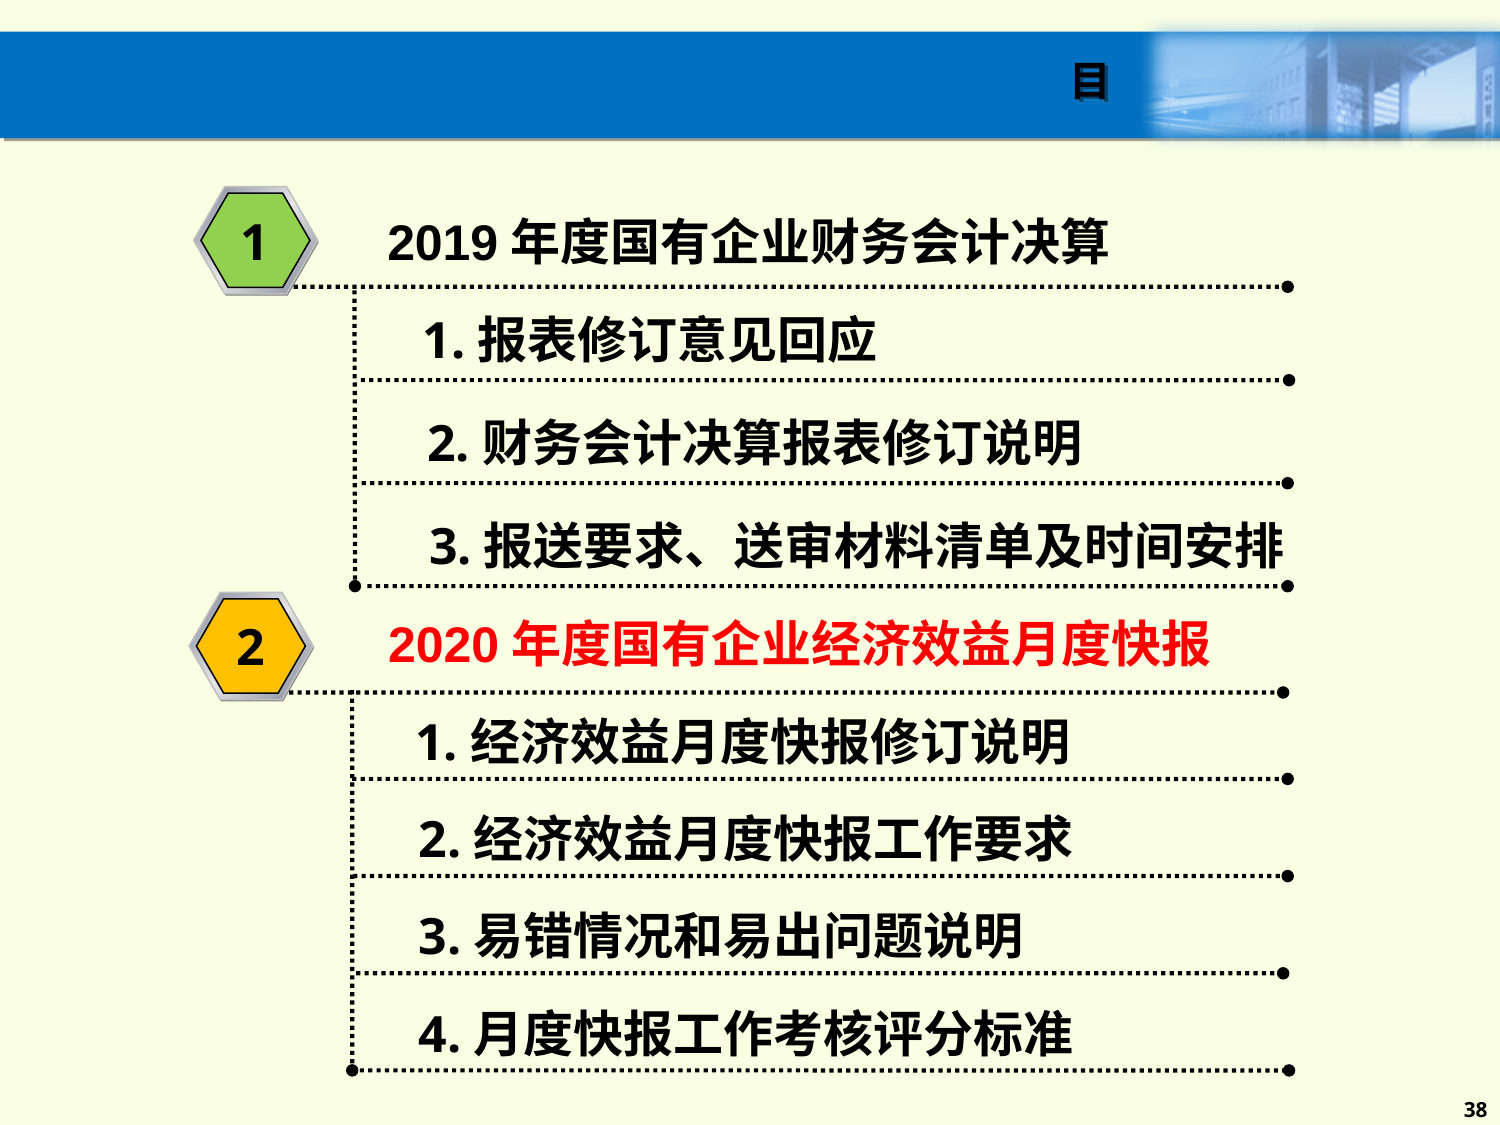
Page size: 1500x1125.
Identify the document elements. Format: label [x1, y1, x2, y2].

title [152, 46, 1282, 250]
text_box [1412, 1089, 1500, 1125]
text_box [189, 186, 1300, 1071]
picture [1136, 14, 1500, 153]
